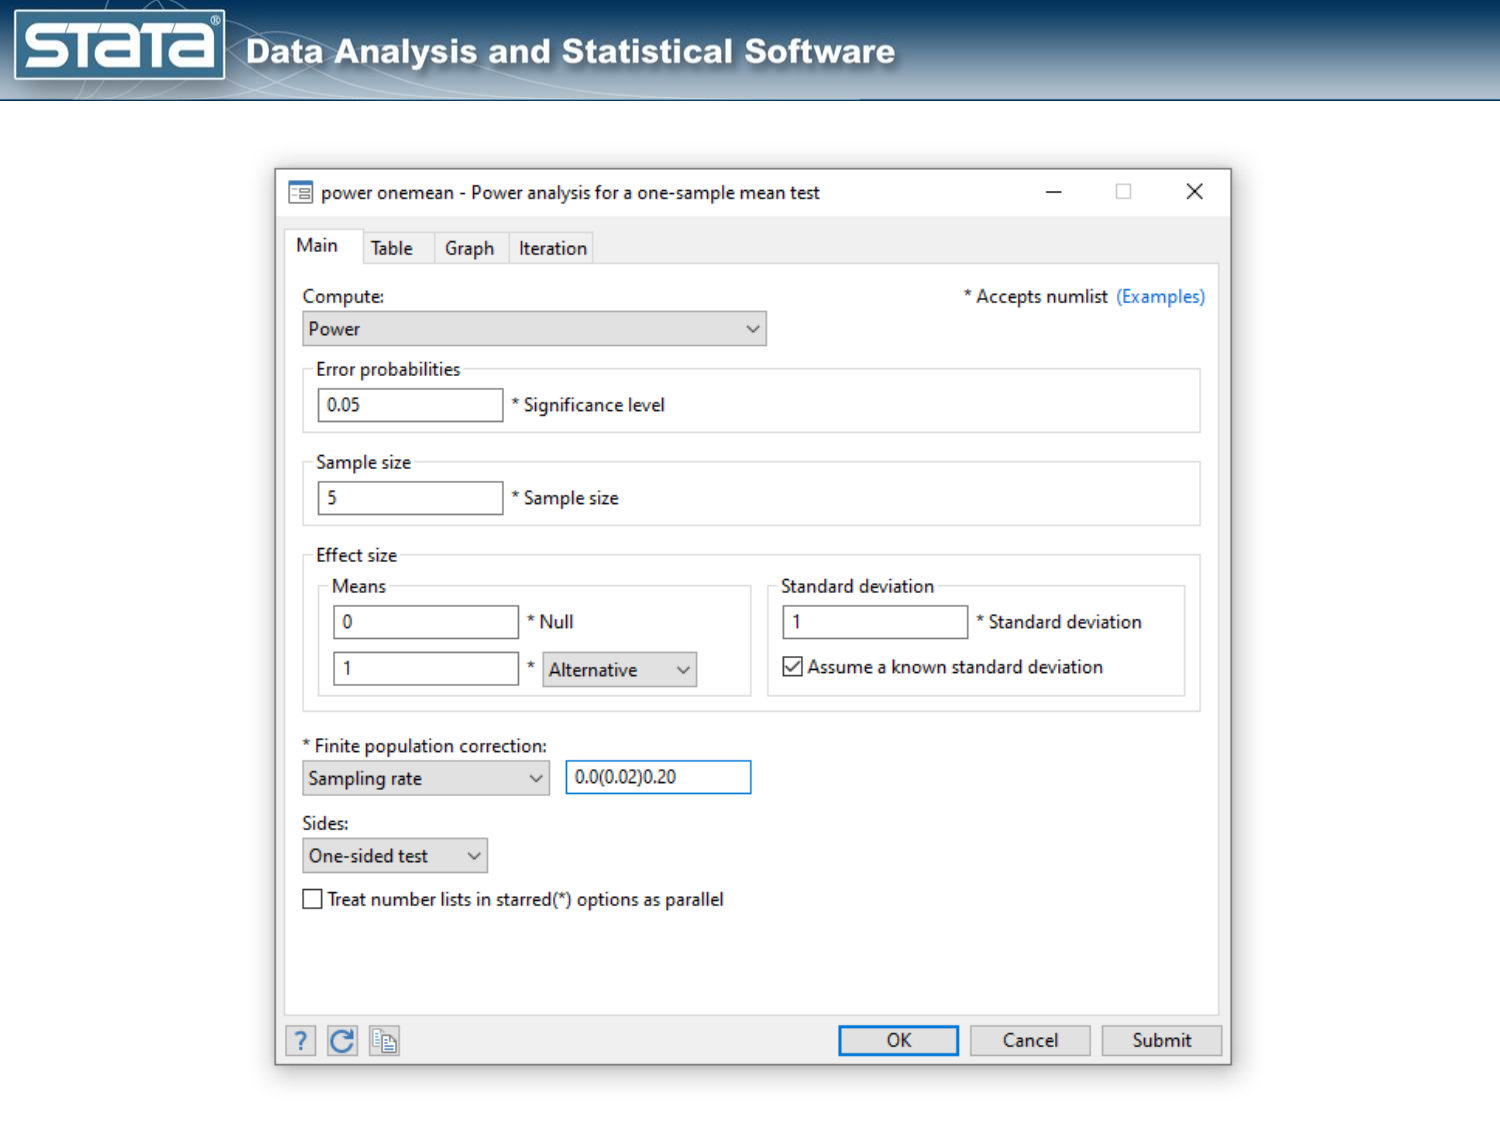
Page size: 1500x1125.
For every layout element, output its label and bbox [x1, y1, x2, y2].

picture [222, 112, 1277, 1125]
picture [0, 0, 1500, 102]
